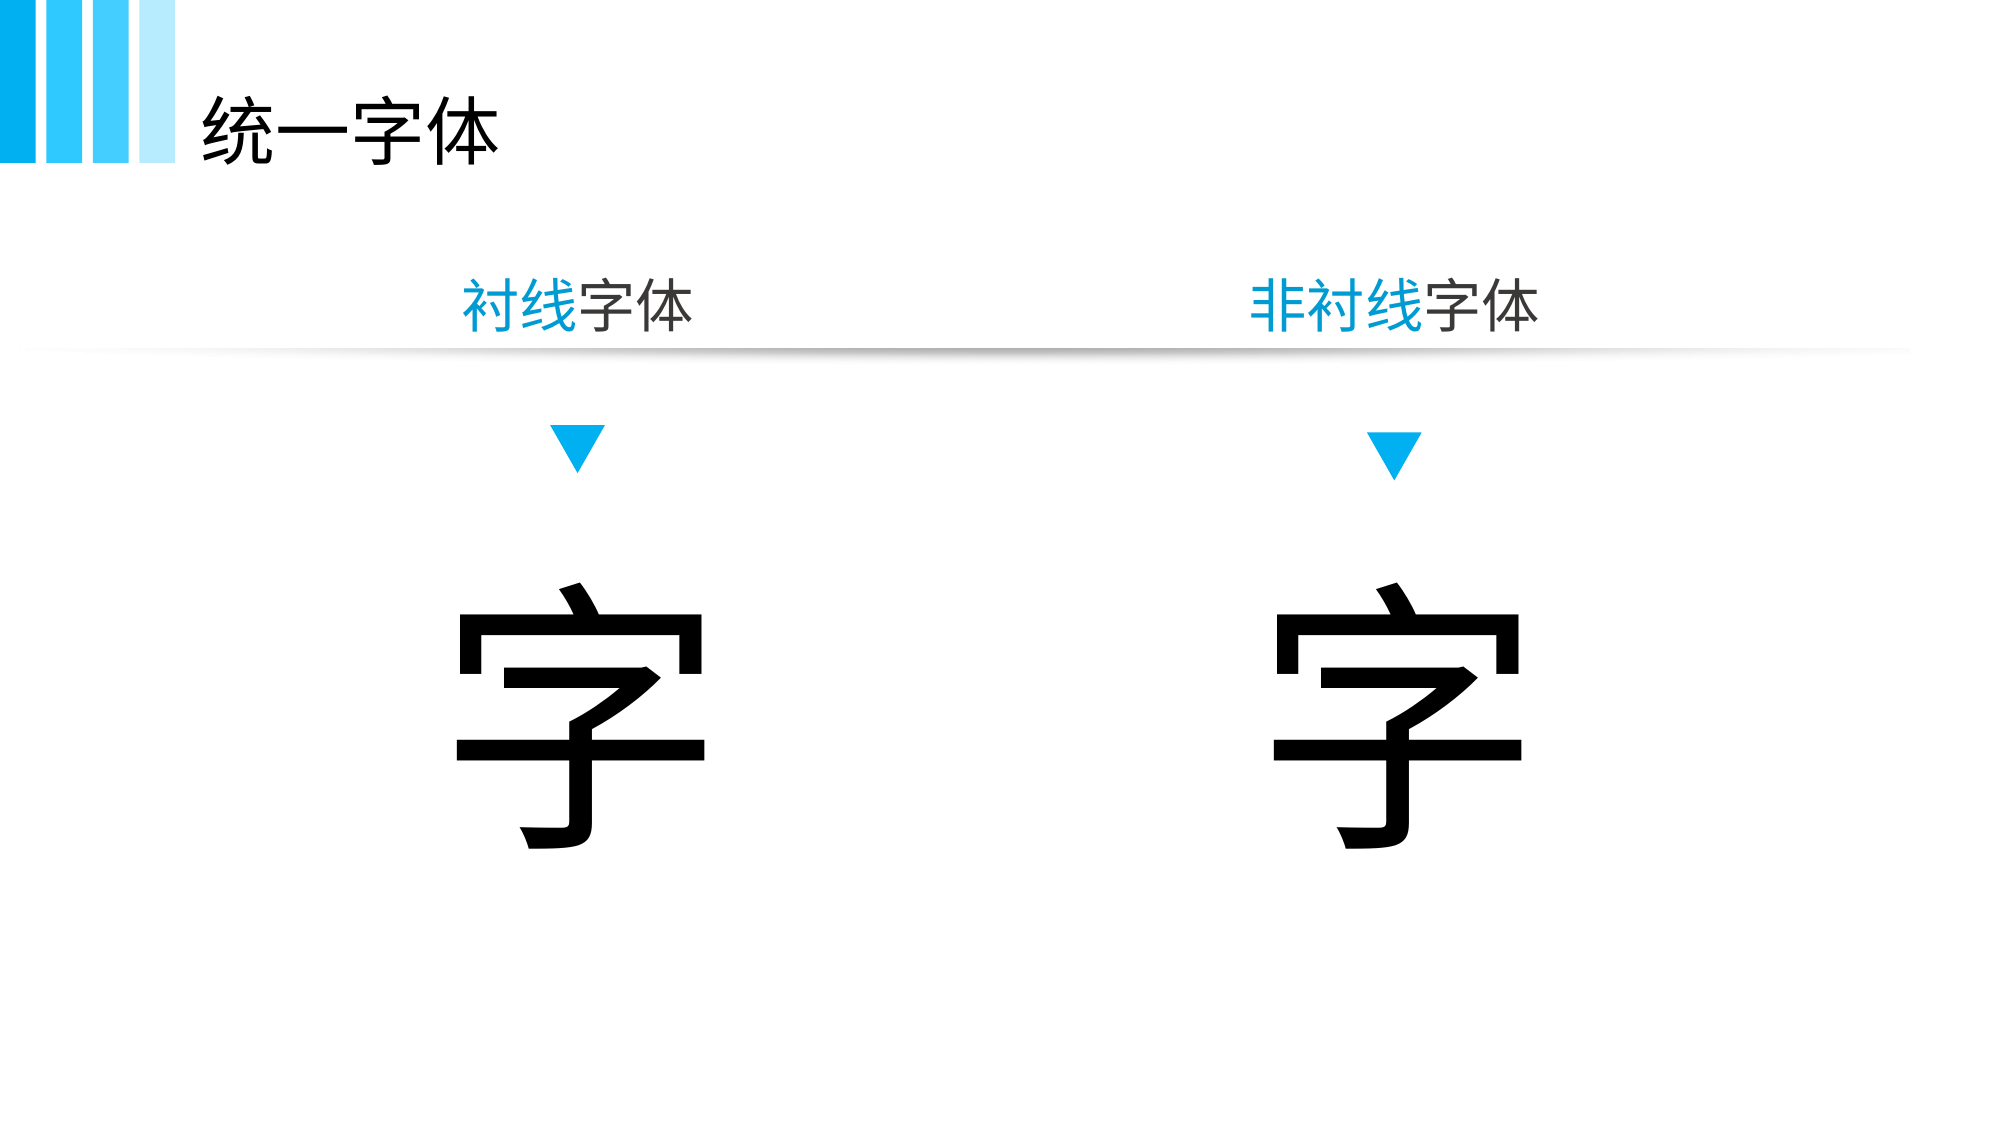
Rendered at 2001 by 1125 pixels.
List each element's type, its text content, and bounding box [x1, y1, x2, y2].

text_box 衬线字体 [432, 261, 723, 347]
text_box [1365, 431, 1424, 483]
text_box 统一字体 [185, 77, 813, 182]
text_box 非衬线字体 [1220, 261, 1569, 347]
text_box [138, 0, 176, 164]
text_box [0, 0, 37, 164]
text_box [45, 0, 83, 164]
text_box [92, 0, 130, 164]
text_box 字 [1239, 531, 1395, 892]
text_box [548, 424, 607, 476]
picture [17, 347, 1911, 365]
text_box 字 [422, 531, 578, 892]
